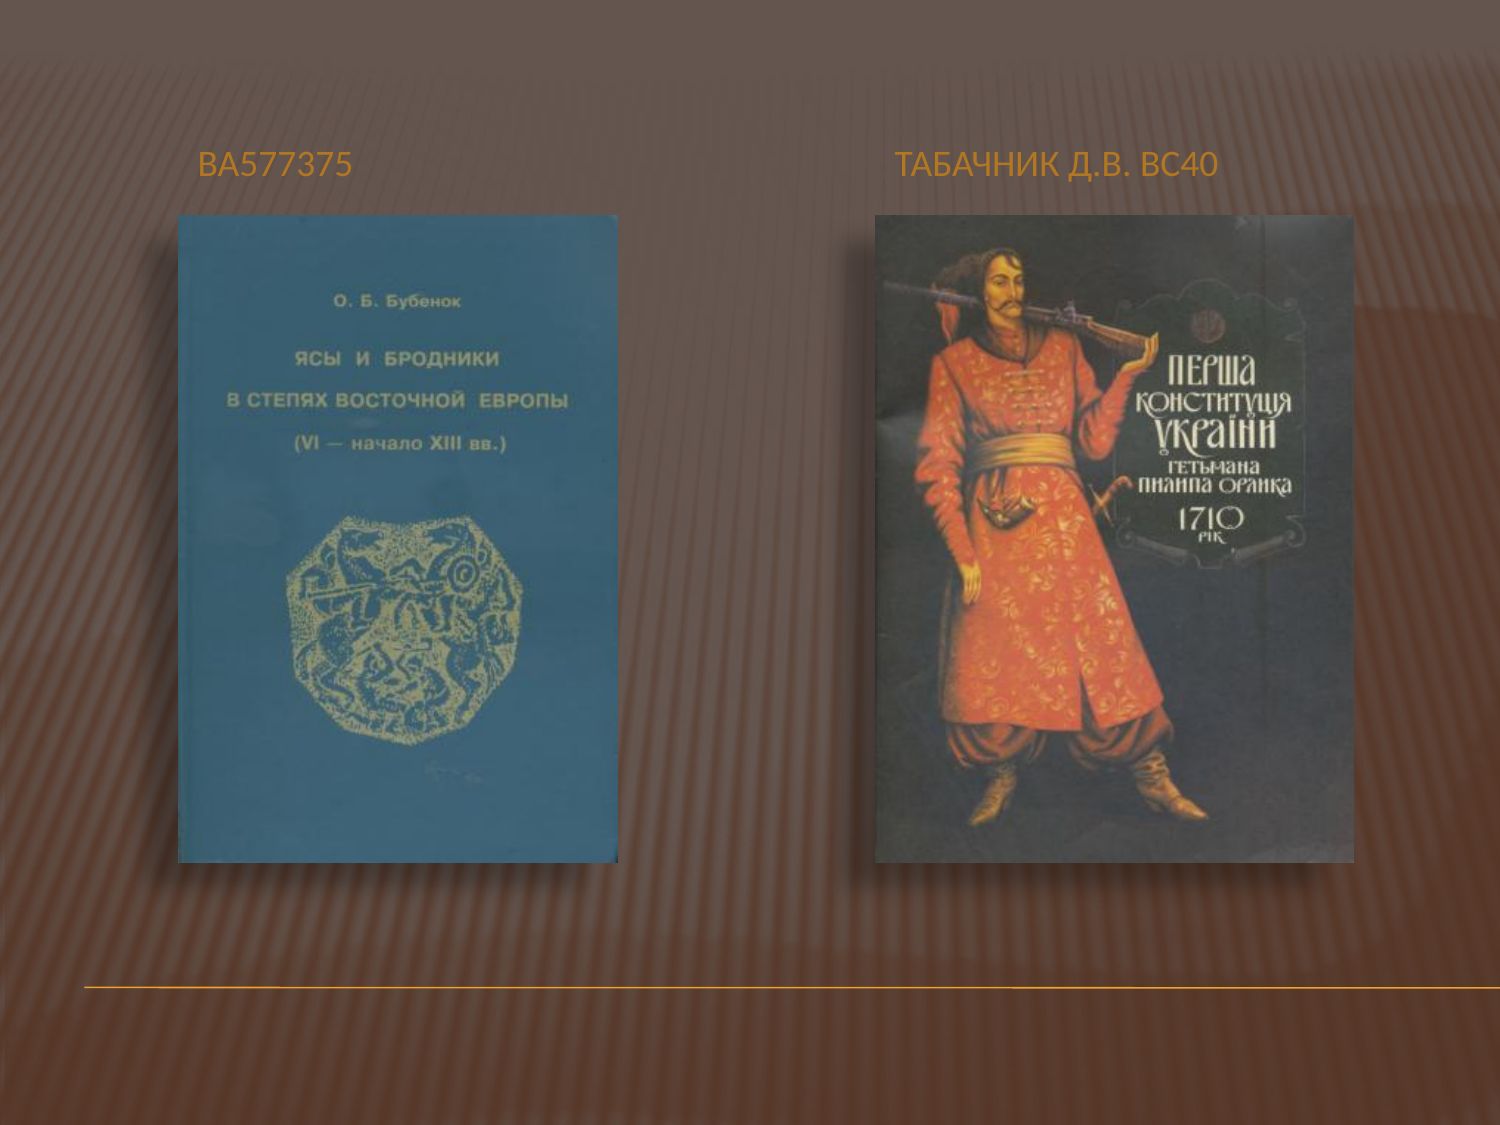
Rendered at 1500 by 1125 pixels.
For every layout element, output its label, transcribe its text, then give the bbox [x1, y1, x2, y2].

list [177, 215, 619, 863]
list ВА577375 [183, 109, 750, 215]
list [875, 215, 1354, 863]
list Табачник Д.В. ВС40 [879, 109, 1353, 215]
